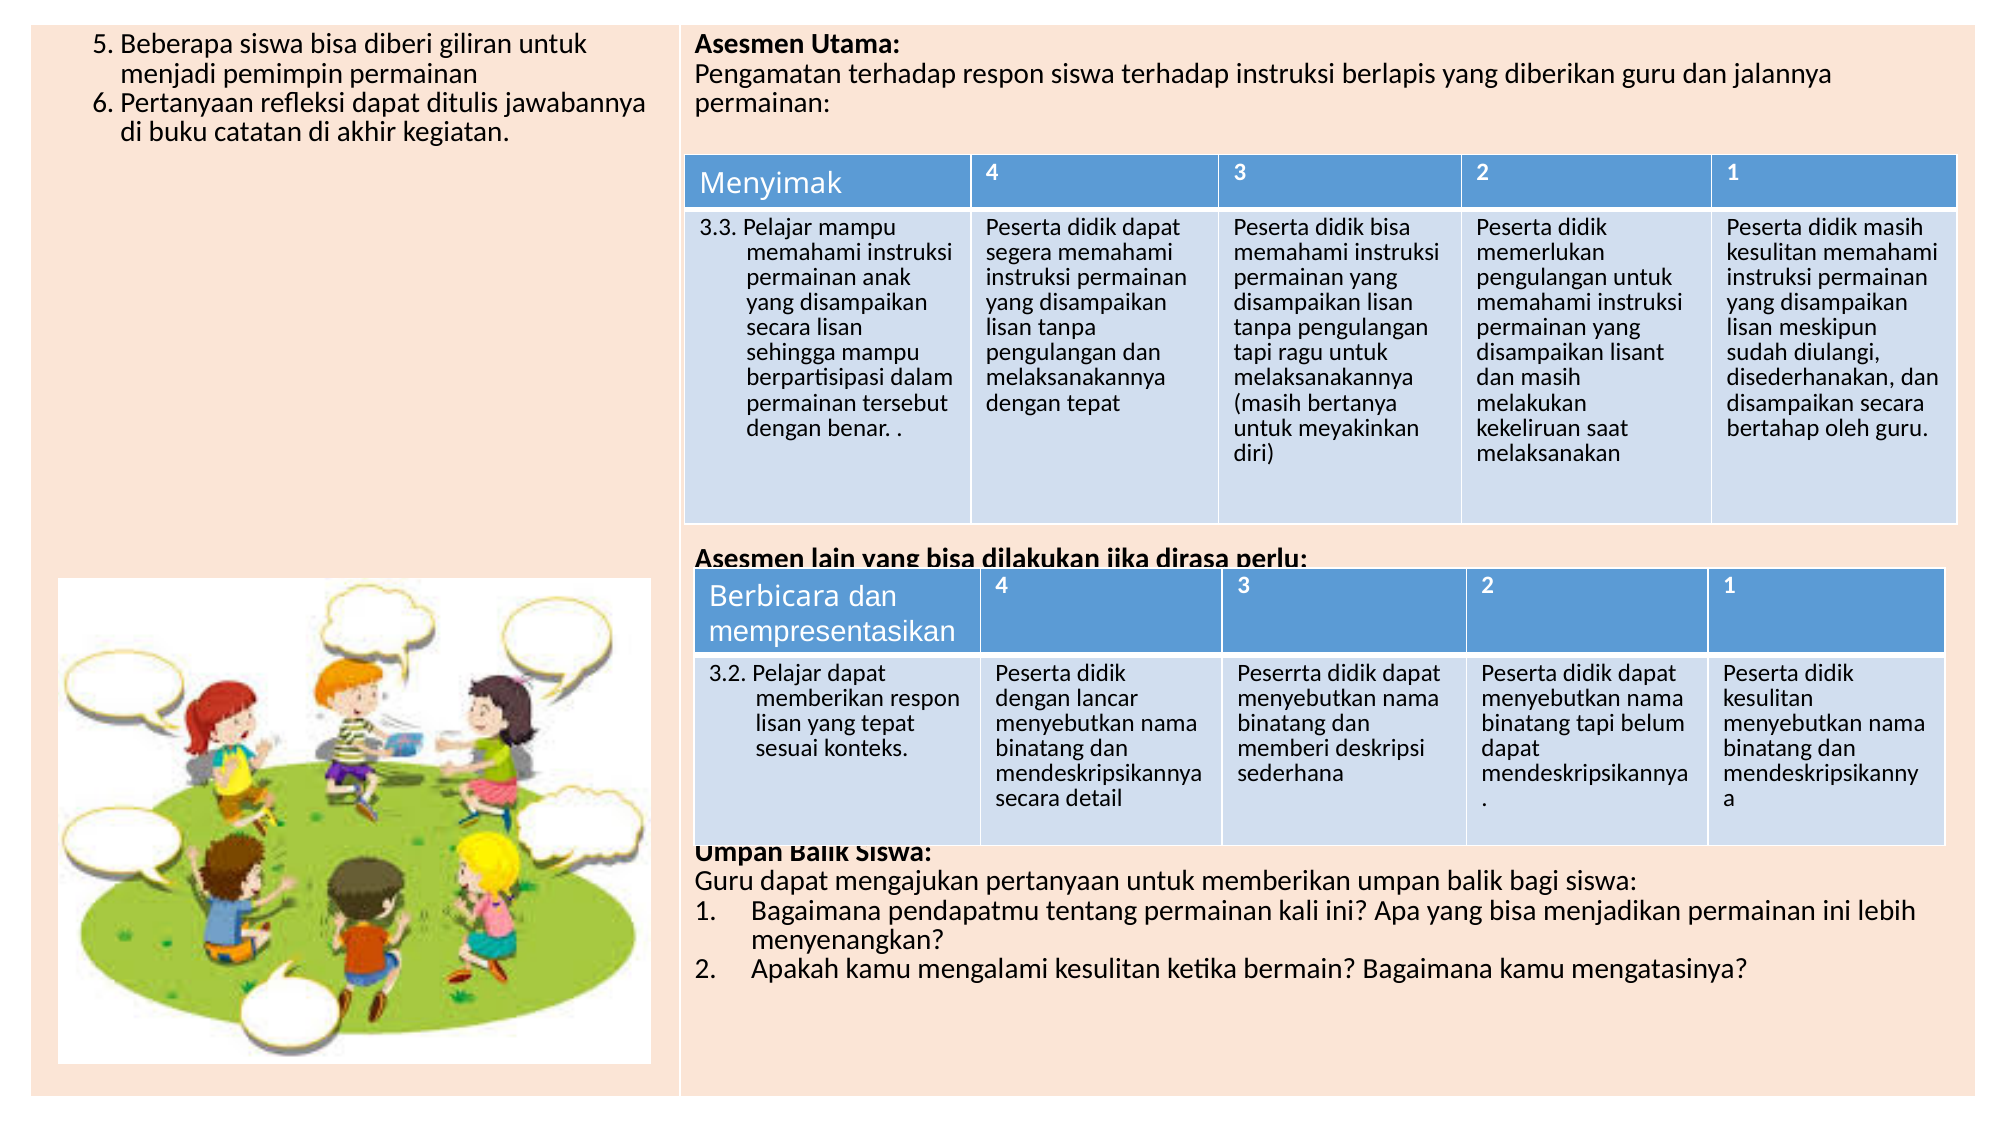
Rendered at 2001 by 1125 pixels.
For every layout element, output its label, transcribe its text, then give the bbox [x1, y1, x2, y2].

table_cell Peserta didik kesulitan menyebutkan nama binatang dan mendeskripsikannya [1709, 658, 1944, 845]
table_header Berbicara dan mempresentasikan [695, 569, 980, 652]
table_cell Peserta didik bisa memahami instruksi permainan yang disampaikan lisan tanpa pengulangan tapi ragu untuk melaksanakannya (masih bertanya untuk meyakinkan diri) [1219, 212, 1461, 523]
table_header Beberapa siswa bisa diberi giliran untuk menjadi pemimpin permainan Pertanyaan refleksi dapat ditulis jawabannya di buku catatan di akhir kegiatan. [31, 25, 679, 1096]
table_header 2 [1462, 155, 1711, 207]
table_header 1 [1709, 569, 1944, 652]
table_cell 3.3. Pelajar mampu memahami instruksi permainan anak yang disampaikan secara lisan sehingga mampu berpartisipasi dalam permainan tersebut dengan benar. . [685, 212, 970, 523]
table_cell Peserta didik dapat menyebutkan nama binatang tapi belum dapat mendeskripsikannya. [1467, 658, 1707, 845]
picture [58, 578, 651, 1064]
table_cell 3.2. Pelajar dapat memberikan respon lisan yang tepat sesuai konteks. [695, 658, 980, 845]
table_header 4 [972, 155, 1218, 207]
table_header 3 [1223, 569, 1466, 652]
table_cell Peserta didik masih kesulitan memahami instruksi permainan yang disampaikan lisan meskipun sudah diulangi, disederhanakan, dan disampaikan secara bertahap oleh guru. [1712, 212, 1956, 523]
table_header 3 [1219, 155, 1461, 207]
table_cell Peserta didik dapat segera memahami instruksi permainan yang disampaikan lisan tanpa pengulangan dan melaksanakannya dengan tepat [972, 212, 1218, 523]
table_header Menyimak [685, 155, 970, 207]
table_header Asesmen Utama: Pengamatan terhadap respon siswa terhadap instruksi berlapis yang diberikan guru dan jalannya permainan: Asesmen lain yang bisa dilakukan jika dirasa perlu: Umpan Balik Siswa: Guru dapat mengajukan pertanyaan untuk memberikan umpan balik bagi siswa: Bagaimana pendapatmu tentang permainan kali ini? Apa yang bisa menjadikan permainan ini lebih menyenangkan? Apakah kamu mengalami kesulitan ketika bermain? Bagaimana kamu mengatasinya? [681, 25, 1975, 1096]
table_cell Peserrta didik dapat menyebutkan nama binatang dan memberi deskripsi sederhana [1223, 658, 1466, 845]
table_header 4 [981, 569, 1221, 652]
table_cell Peserta didik memerlukan pengulangan untuk memahami instruksi permainan yang disampaikan lisant dan masih melakukan kekeliruan saat melaksanakan [1462, 212, 1711, 523]
table_header 1 [1712, 155, 1956, 207]
table_cell Peserta didik dengan lancar menyebutkan nama binatang dan mendeskripsikannya secara detail [981, 658, 1221, 845]
table_header 2 [1467, 569, 1707, 652]
